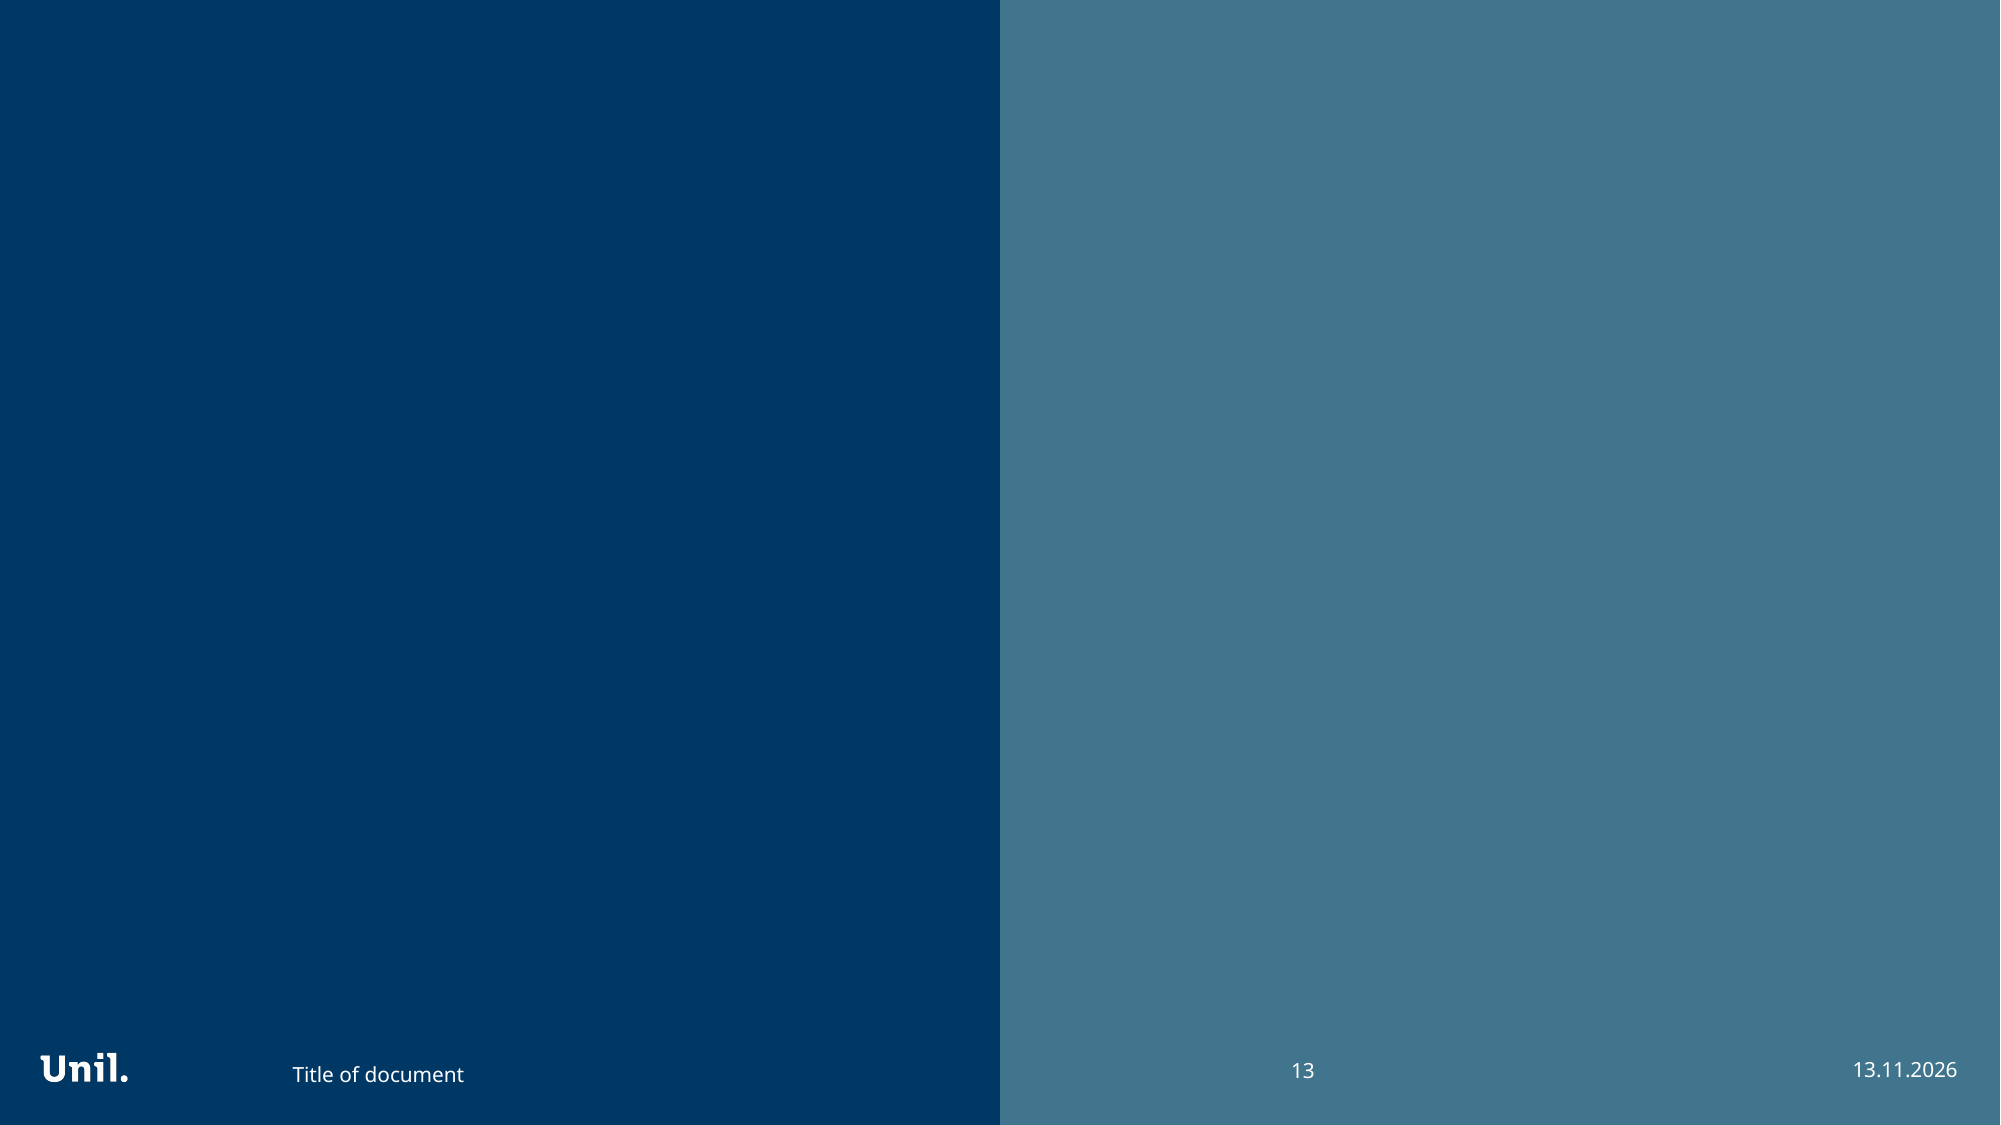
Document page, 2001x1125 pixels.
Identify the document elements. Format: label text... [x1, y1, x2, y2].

slide_number 13 [1250, 1037, 1355, 1086]
footer Title of document [292, 1011, 1048, 1087]
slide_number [1789, 1026, 1958, 1086]
picture [27, 1042, 141, 1095]
